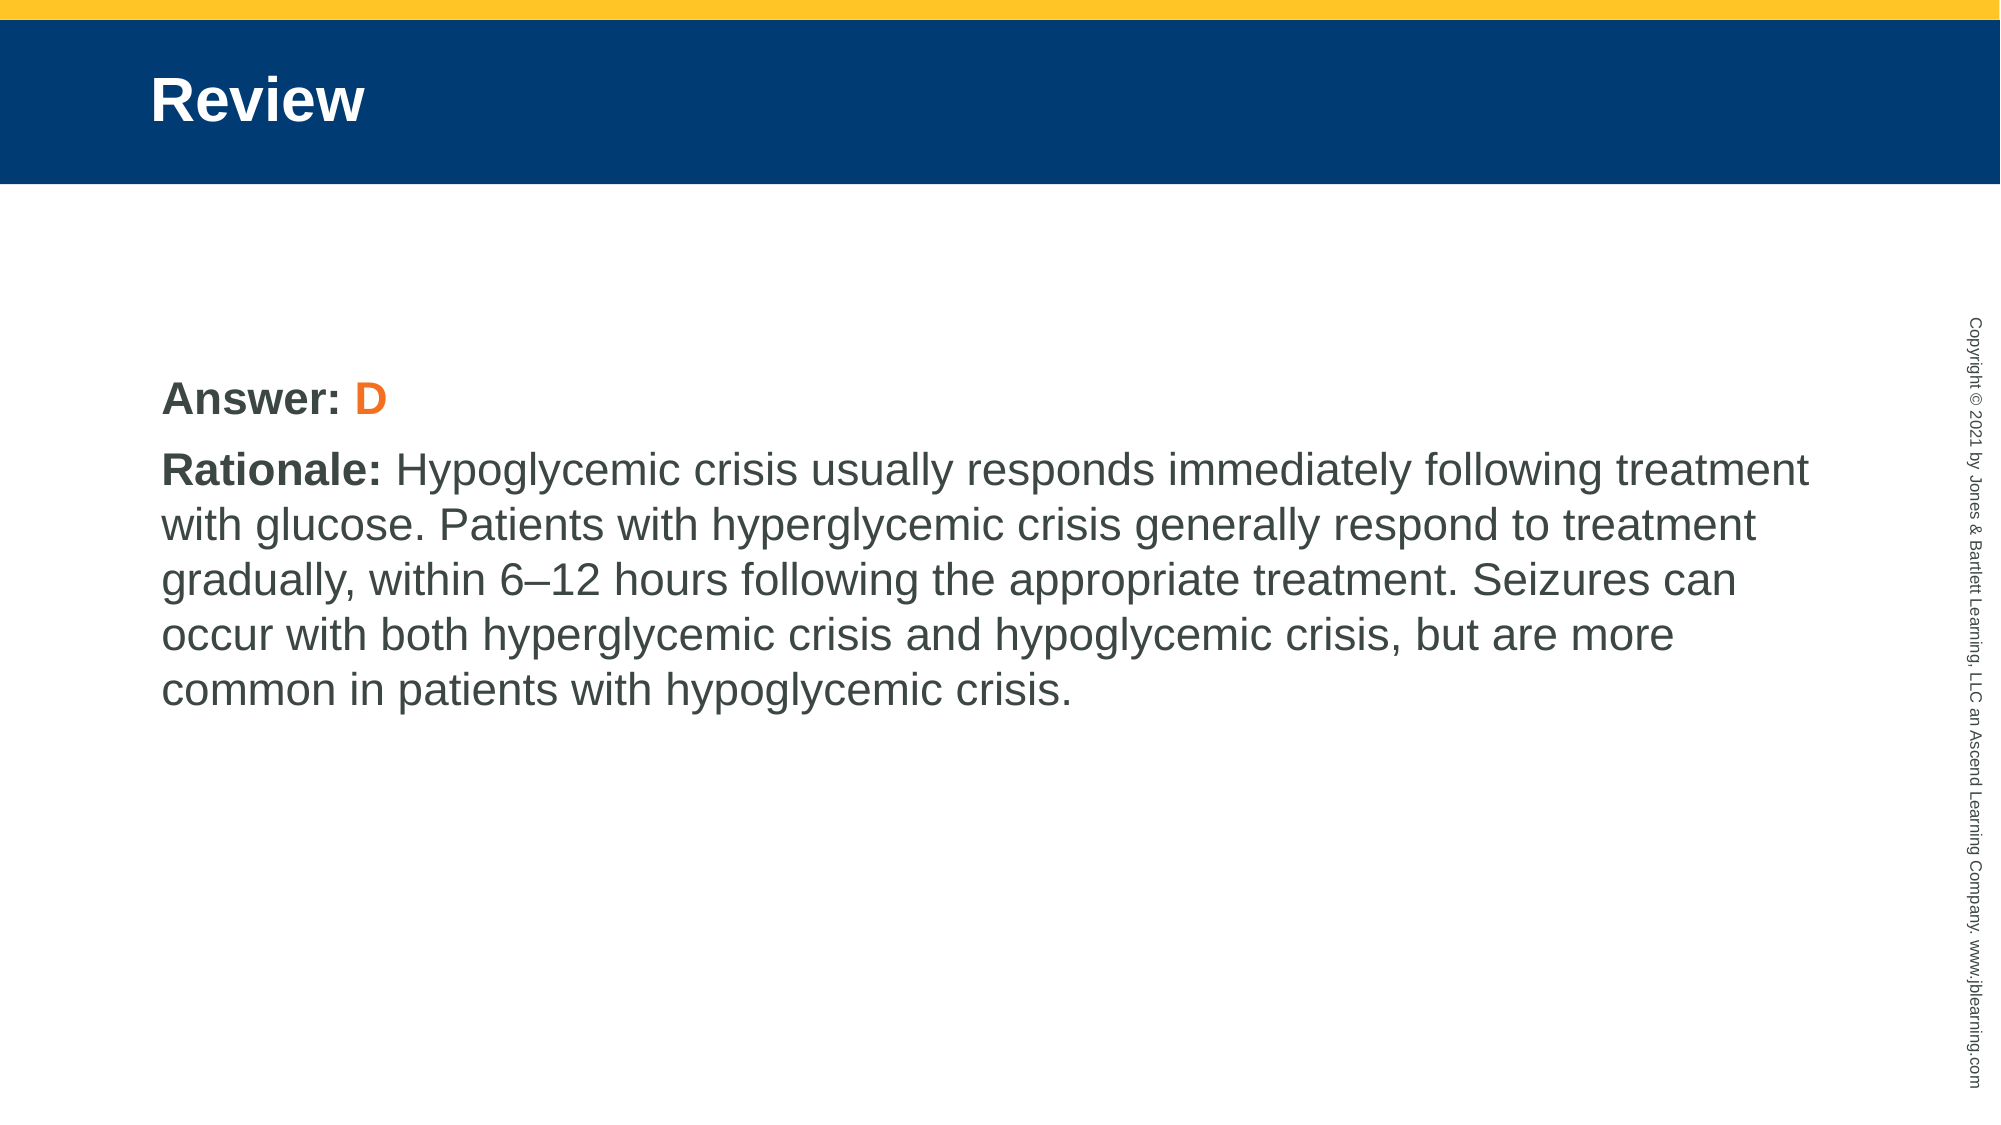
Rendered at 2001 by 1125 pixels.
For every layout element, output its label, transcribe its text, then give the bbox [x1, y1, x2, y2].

list Answer: D Rationale: Hypoglycemic crisis usually responds immediately following treatment with glucose. Patients with hyperglycemic crisis generally respond to treatment gradually, within 6–12 hours following the appropriate treatment. Seizures can occur with both hyperglycemic crisis and hypoglycemic crisis, but are more common in patients with hypoglycemic crisis. [146, 361, 1859, 1016]
title Review [0, 19, 2000, 185]
